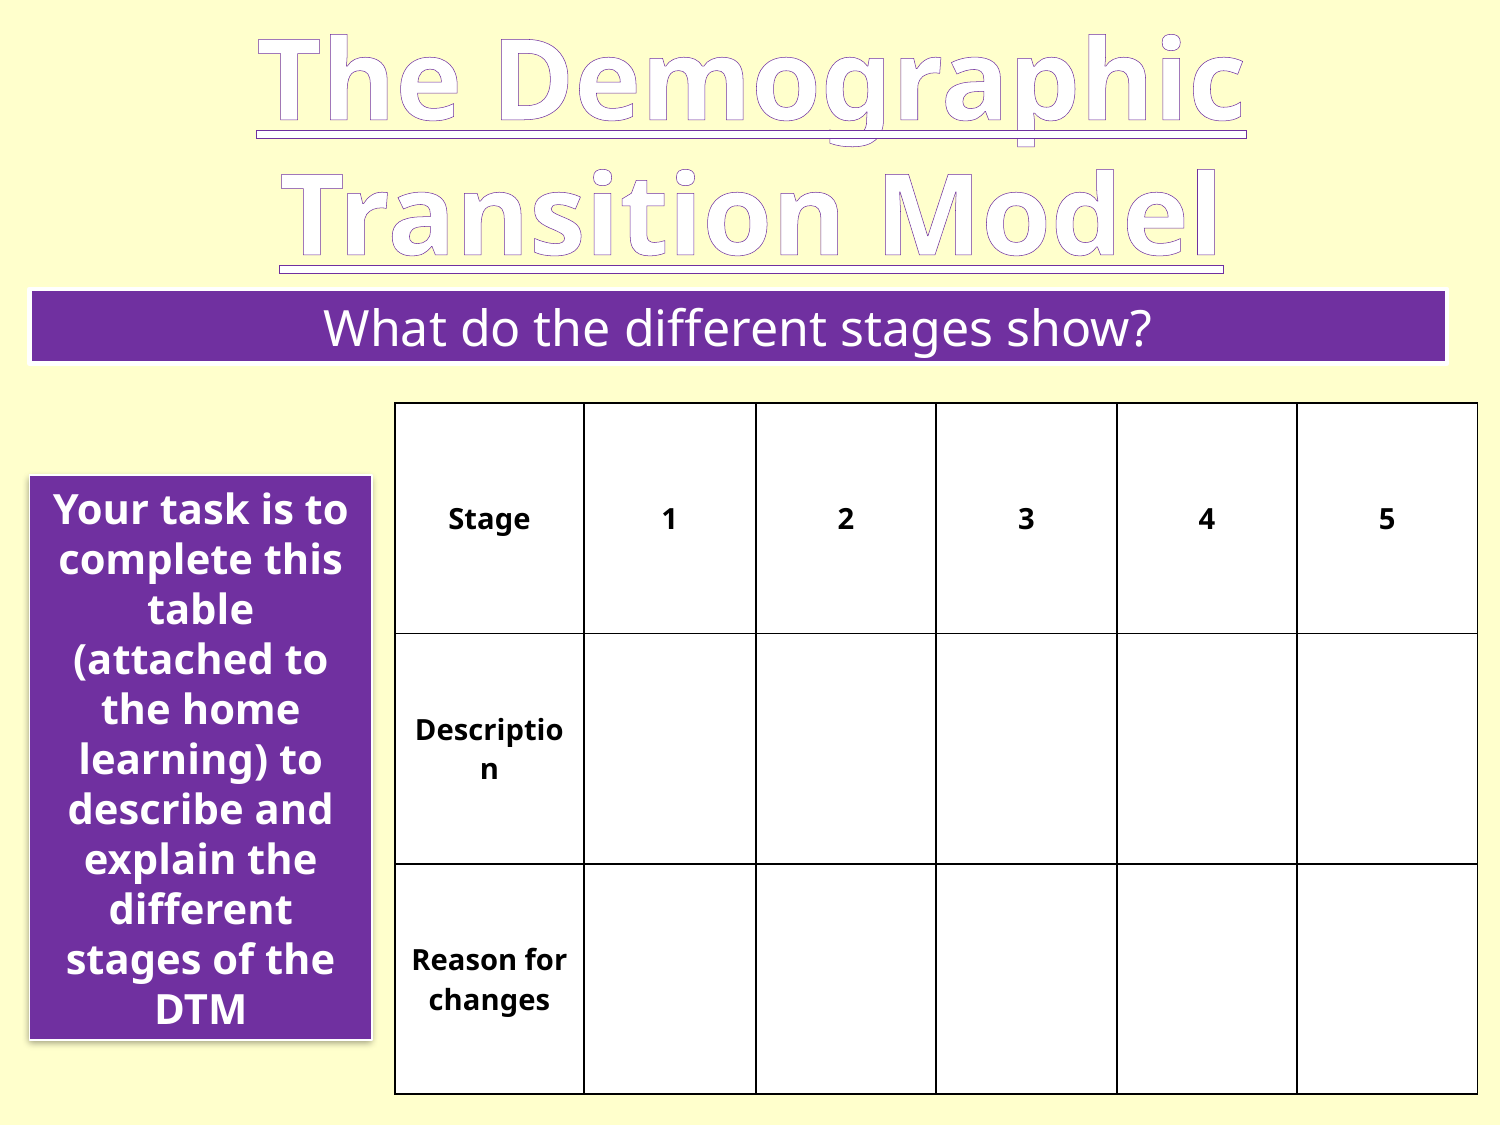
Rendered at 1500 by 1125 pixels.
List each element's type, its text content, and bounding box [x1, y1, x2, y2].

table_cell [757, 865, 935, 1093]
table_header 2 [757, 404, 935, 633]
table_cell [1298, 865, 1477, 1093]
table_header 5 [1298, 404, 1477, 633]
table_header 3 [937, 404, 1116, 633]
table_cell [585, 865, 755, 1093]
text_box The Demographic Transition Model [2, 0, 1500, 285]
table_cell Description [396, 634, 583, 863]
table_cell [937, 634, 1116, 863]
table_header 4 [1118, 404, 1296, 633]
table_cell [585, 634, 755, 863]
table_cell [1298, 634, 1477, 863]
table_cell [937, 865, 1116, 1093]
table_header 1 [585, 404, 755, 633]
table_cell [1118, 865, 1296, 1093]
table_header Stage [396, 404, 583, 633]
table_cell [757, 634, 935, 863]
table_cell Reason for changes [396, 865, 583, 1093]
text_box What do the different stages show? [27, 287, 1449, 366]
table_cell [1118, 634, 1296, 863]
text_box Your task is to complete this table (attached to the home learning) to describe and explain the different stages of the DTM [29, 474, 373, 1041]
